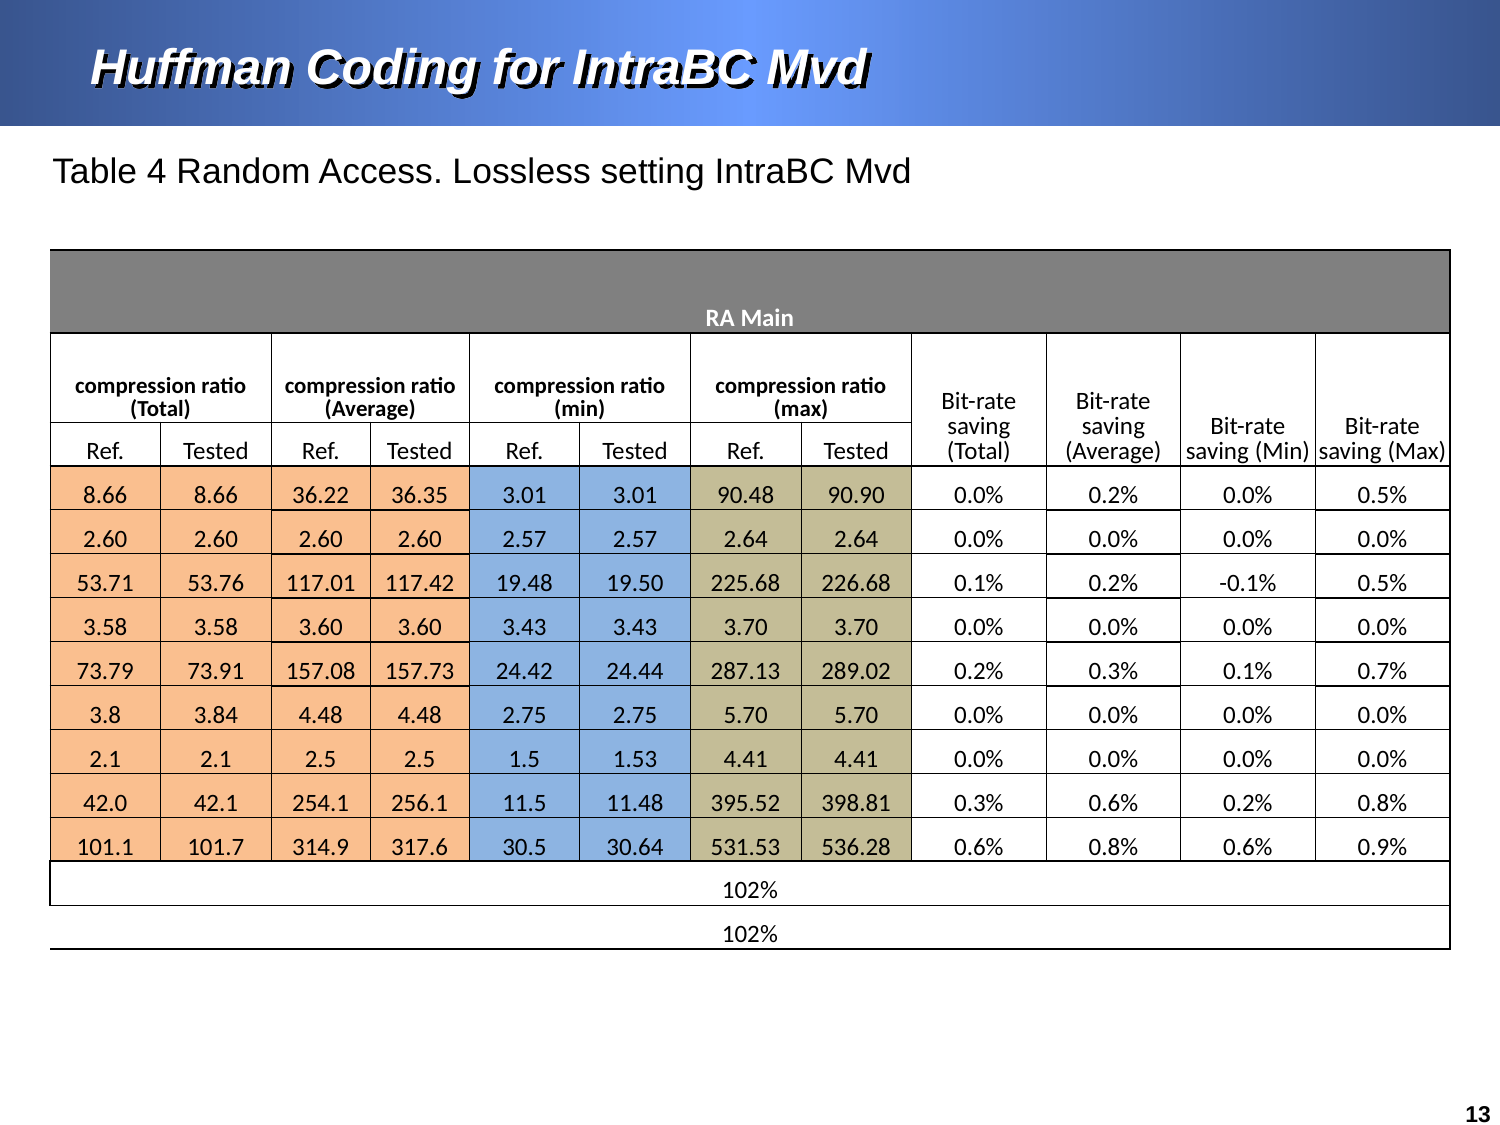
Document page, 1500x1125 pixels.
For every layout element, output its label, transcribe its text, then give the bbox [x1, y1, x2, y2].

table_cell compression ratio (min) [470, 334, 690, 422]
table_cell 0.2% [1047, 467, 1180, 509]
table_cell 2.75 [580, 686, 690, 729]
table_cell 3.70 [691, 598, 801, 641]
table_cell 2.75 [470, 686, 579, 729]
table_cell 1.5 [470, 730, 579, 773]
table_cell 0.6% [1047, 774, 1180, 817]
table_cell 4.48 [371, 687, 469, 729]
table_cell 0.2% [1047, 555, 1180, 597]
table_cell 3.60 [371, 599, 469, 641]
table_cell 0.0% [1316, 511, 1449, 553]
table_cell 19.48 [470, 554, 579, 597]
table_cell 3.43 [580, 598, 690, 641]
table_cell 3.70 [802, 598, 911, 641]
table_cell 8.66 [161, 467, 271, 509]
table_cell 0.1% [912, 554, 1046, 597]
table_cell 117.01 [272, 555, 370, 597]
table_cell 73.91 [161, 642, 271, 685]
table_cell 117.42 [371, 555, 469, 597]
table_cell 102% [51, 862, 1449, 905]
table_cell 42.1 [161, 774, 271, 817]
table_cell 2.60 [161, 510, 271, 553]
table_cell 11.5 [470, 774, 579, 817]
table_cell Bit-rate saving (Average) [1047, 334, 1180, 465]
table_cell 30.64 [580, 818, 690, 860]
table_cell 90.48 [691, 467, 801, 509]
table_cell 53.76 [161, 554, 271, 597]
table_cell 2.60 [51, 510, 160, 553]
table_cell 24.42 [470, 642, 579, 685]
title Huffman Coding for IntraBC Mvd [74, 12, 1500, 126]
slide_number 13 [1368, 1091, 1500, 1125]
table_cell 2.57 [580, 510, 690, 553]
table_cell 4.41 [802, 730, 911, 773]
table_cell 0.1% [1181, 642, 1315, 685]
table_cell 0.8% [1316, 774, 1449, 817]
table_cell 3.01 [470, 467, 579, 509]
table_cell -0.1% [1181, 554, 1315, 597]
table_cell Ref. [470, 423, 579, 465]
table_cell 0.3% [1047, 643, 1180, 685]
table_cell 226.68 [802, 554, 911, 597]
table_cell 2.60 [272, 511, 370, 553]
table_cell 0.8% [1047, 818, 1180, 860]
table_cell 157.73 [371, 643, 469, 685]
table_cell 1.53 [580, 730, 690, 773]
table_cell 0.0% [1047, 730, 1180, 773]
table_cell 2.64 [691, 510, 801, 553]
table_cell 0.9% [1316, 818, 1449, 860]
table_cell 0.0% [1181, 686, 1315, 729]
table_cell 536.28 [802, 818, 911, 860]
table_cell 30.5 [470, 818, 579, 860]
table_cell Tested [161, 423, 271, 465]
table_cell 2.1 [51, 730, 160, 773]
table_cell 0.0% [912, 598, 1046, 641]
table_cell 0.0% [1047, 599, 1180, 641]
table_cell Tested [802, 423, 911, 465]
table_cell 157.08 [272, 643, 370, 685]
table_cell Tested [371, 423, 469, 465]
table_cell compression ratio (Total) [51, 334, 271, 422]
table_cell 19.50 [580, 554, 690, 597]
table_cell 0.0% [912, 510, 1046, 553]
table_cell 53.71 [51, 554, 160, 597]
table_cell Ref. [691, 423, 801, 465]
table_cell 73.79 [51, 642, 160, 685]
table_cell 3.8 [51, 686, 160, 729]
table_cell 3.58 [51, 598, 160, 641]
table_cell 0.2% [912, 642, 1046, 685]
table_cell 0.7% [1316, 643, 1449, 685]
table_cell 0.3% [912, 774, 1046, 817]
table_cell 8.66 [51, 467, 160, 509]
table_cell Bit-rate saving (Min) [1181, 334, 1315, 465]
table_cell 3.43 [470, 598, 579, 641]
table_cell 90.90 [802, 467, 911, 509]
table_cell 0.5% [1316, 555, 1449, 597]
table_cell compression ratio (max) [691, 334, 911, 422]
table_cell 531.53 [691, 818, 801, 860]
table_cell 254.1 [272, 774, 370, 817]
table_cell Bit-rate saving (Max) [1316, 334, 1449, 465]
table_cell 0.6% [912, 818, 1046, 860]
table_cell 0.0% [912, 730, 1046, 773]
table_cell 5.70 [802, 686, 911, 729]
table_cell 24.44 [580, 642, 690, 685]
table_cell 0.0% [1181, 730, 1315, 773]
table_cell 0.0% [1316, 599, 1449, 641]
table_cell Ref. [272, 423, 370, 465]
table_cell 3.58 [161, 598, 271, 641]
table_cell 0.0% [1181, 467, 1315, 509]
table_cell 3.60 [272, 599, 370, 641]
table_cell 256.1 [371, 774, 469, 817]
table_cell 101.1 [51, 818, 160, 860]
table_cell 0.0% [1047, 511, 1180, 553]
table_cell 2.5 [272, 730, 370, 773]
table_cell Tested [580, 423, 690, 465]
table_cell 395.52 [691, 774, 801, 817]
table_cell 36.35 [371, 467, 469, 509]
table_cell 0.6% [1181, 818, 1315, 860]
table_cell 2.1 [161, 730, 271, 773]
table_cell compression ratio (Average) [272, 334, 469, 422]
table_cell 0.5% [1316, 467, 1449, 509]
table_cell 317.6 [371, 818, 469, 860]
table_cell 225.68 [691, 554, 801, 597]
table_cell 287.13 [691, 642, 801, 685]
table_cell 101.7 [161, 818, 271, 860]
table_cell 5.70 [691, 686, 801, 729]
table_cell 0.2% [1181, 774, 1315, 817]
table_cell 2.64 [802, 510, 911, 553]
table_cell 102% [50, 906, 1449, 948]
table_cell Bit-rate saving (Total) [912, 334, 1046, 465]
table_cell 4.41 [691, 730, 801, 773]
table_cell 2.57 [470, 510, 579, 553]
table_cell 42.0 [51, 774, 160, 817]
table_cell 314.9 [272, 818, 370, 860]
table_cell 289.02 [802, 642, 911, 685]
table_cell 0.0% [1181, 598, 1315, 641]
table_cell 0.0% [1316, 687, 1449, 729]
table_cell Ref. [51, 423, 160, 465]
table_cell 398.81 [802, 774, 911, 817]
table_cell 4.48 [272, 687, 370, 729]
table_cell 2.5 [371, 730, 469, 773]
text_box Table 4 Random Access. Lossless setting IntraBC Mvd [37, 140, 1470, 198]
table_cell 2.60 [371, 511, 469, 553]
table_cell 36.22 [272, 467, 370, 509]
table_cell 0.0% [1047, 687, 1180, 729]
table_cell 3.01 [580, 467, 690, 509]
table_cell 3.84 [161, 686, 271, 729]
table_cell 0.0% [912, 686, 1046, 729]
table_cell 0.0% [912, 467, 1046, 509]
table_cell 11.48 [580, 774, 690, 817]
table_header RA Main [50, 251, 1449, 332]
table_cell 0.0% [1181, 510, 1315, 553]
table_cell 0.0% [1316, 730, 1449, 773]
